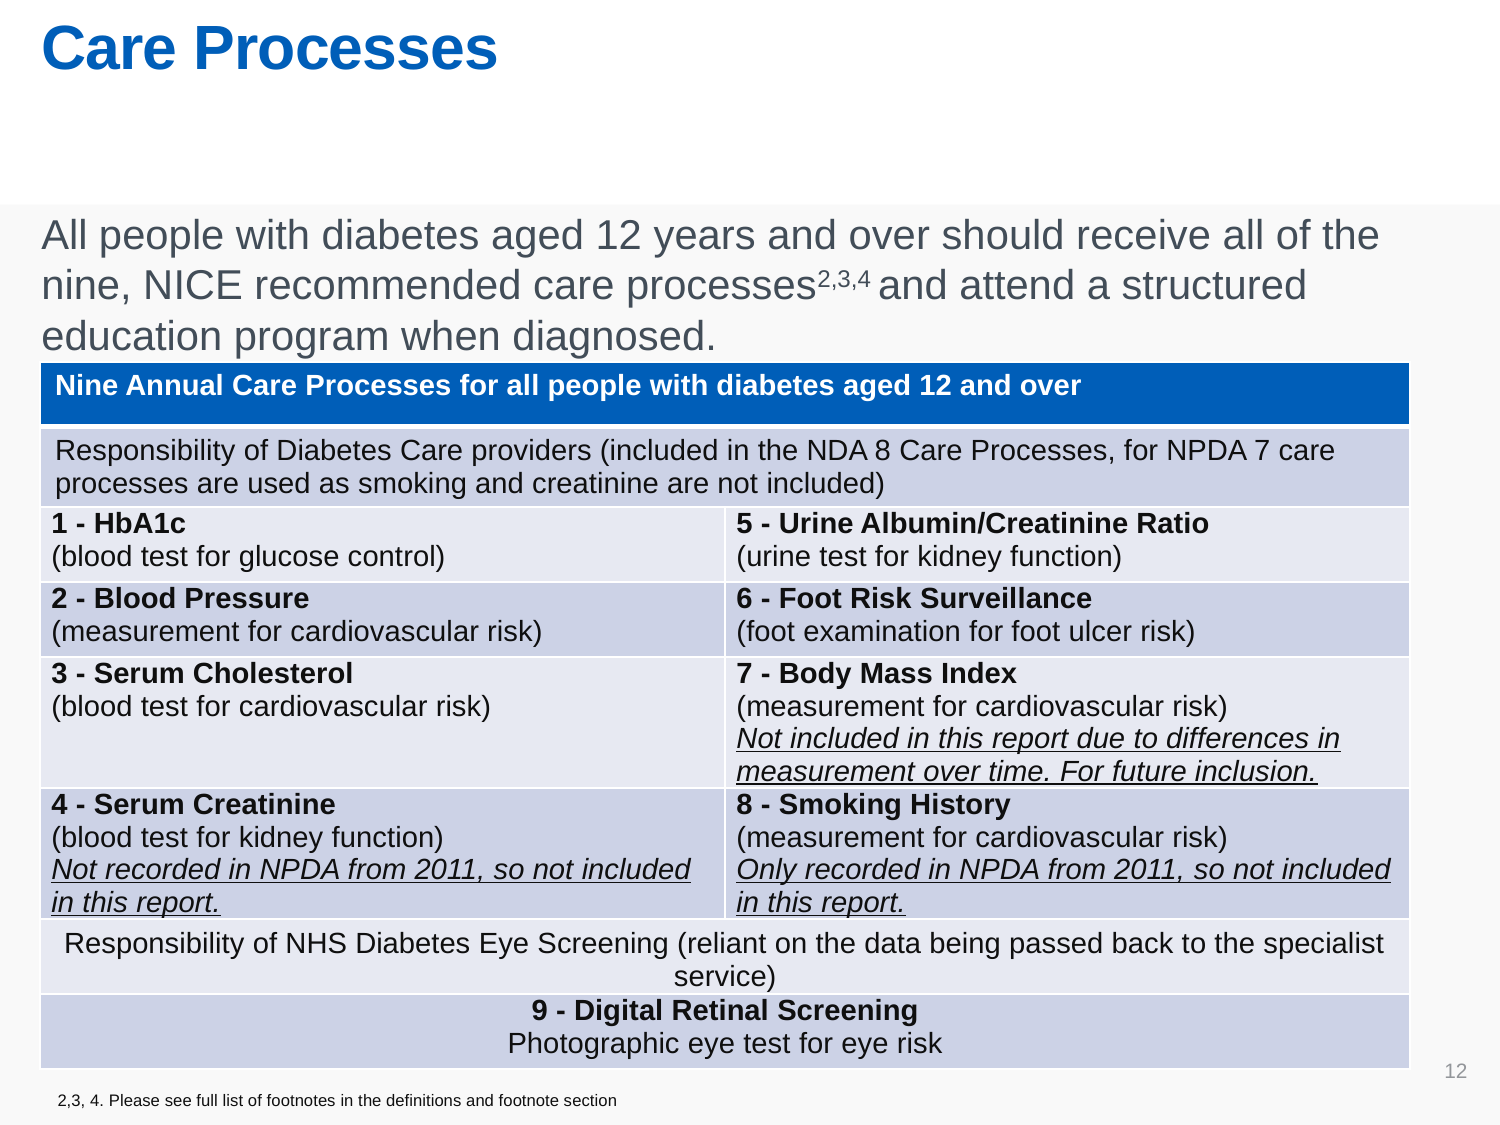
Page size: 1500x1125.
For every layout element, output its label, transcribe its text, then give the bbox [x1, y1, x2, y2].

text_box 2,3, 4. Please see full list of footnotes in the definitions and footnote section [42, 1082, 1130, 1117]
slide_number 12 [1132, 1040, 1483, 1100]
title Care Processes [41, 7, 1427, 197]
table_cell 9 - Digital Retinal Screening Photographic eye test for eye risk [41, 1035, 1409, 1068]
list All people with diabetes aged 12 years and over should receive all of the nine, NICE recommended care processes2,3,4 and attend a structured education program when diagnosed. [41, 208, 1459, 1035]
